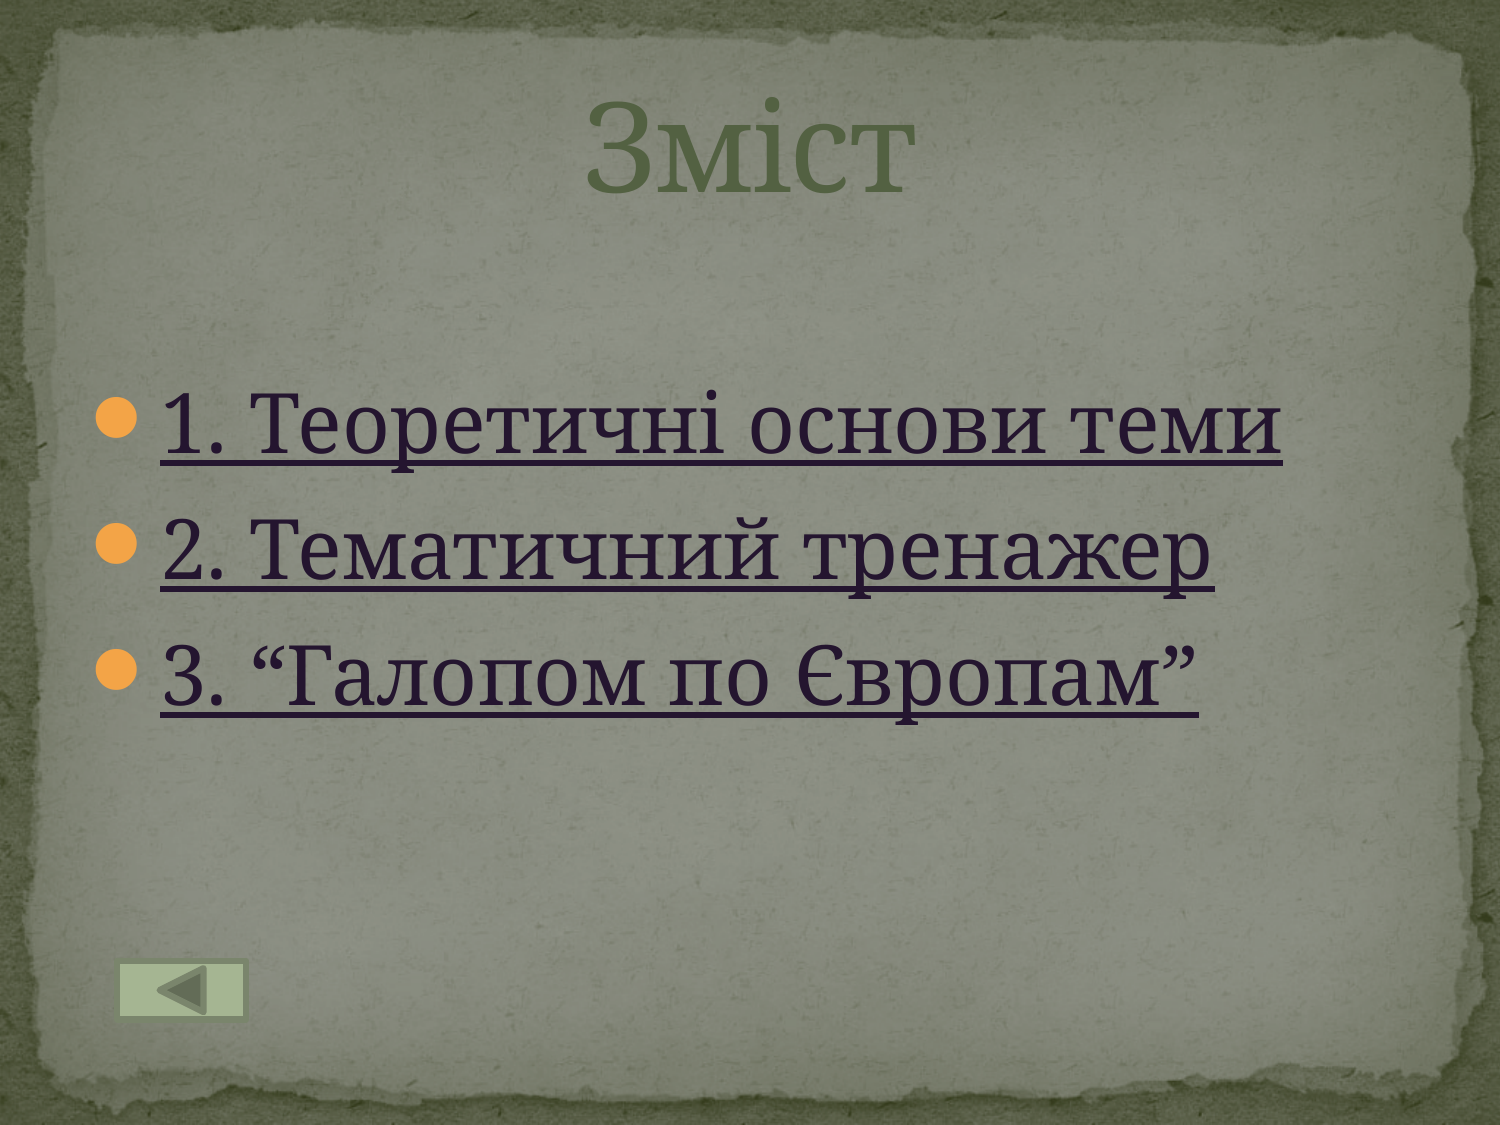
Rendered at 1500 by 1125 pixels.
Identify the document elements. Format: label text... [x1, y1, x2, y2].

text_box [114, 958, 249, 1023]
title Зміст [74, 24, 1425, 225]
list 1. Теоретичні основи теми 2. Тематичний тренажер 3. “Галопом по Європам” [75, 249, 1425, 1000]
